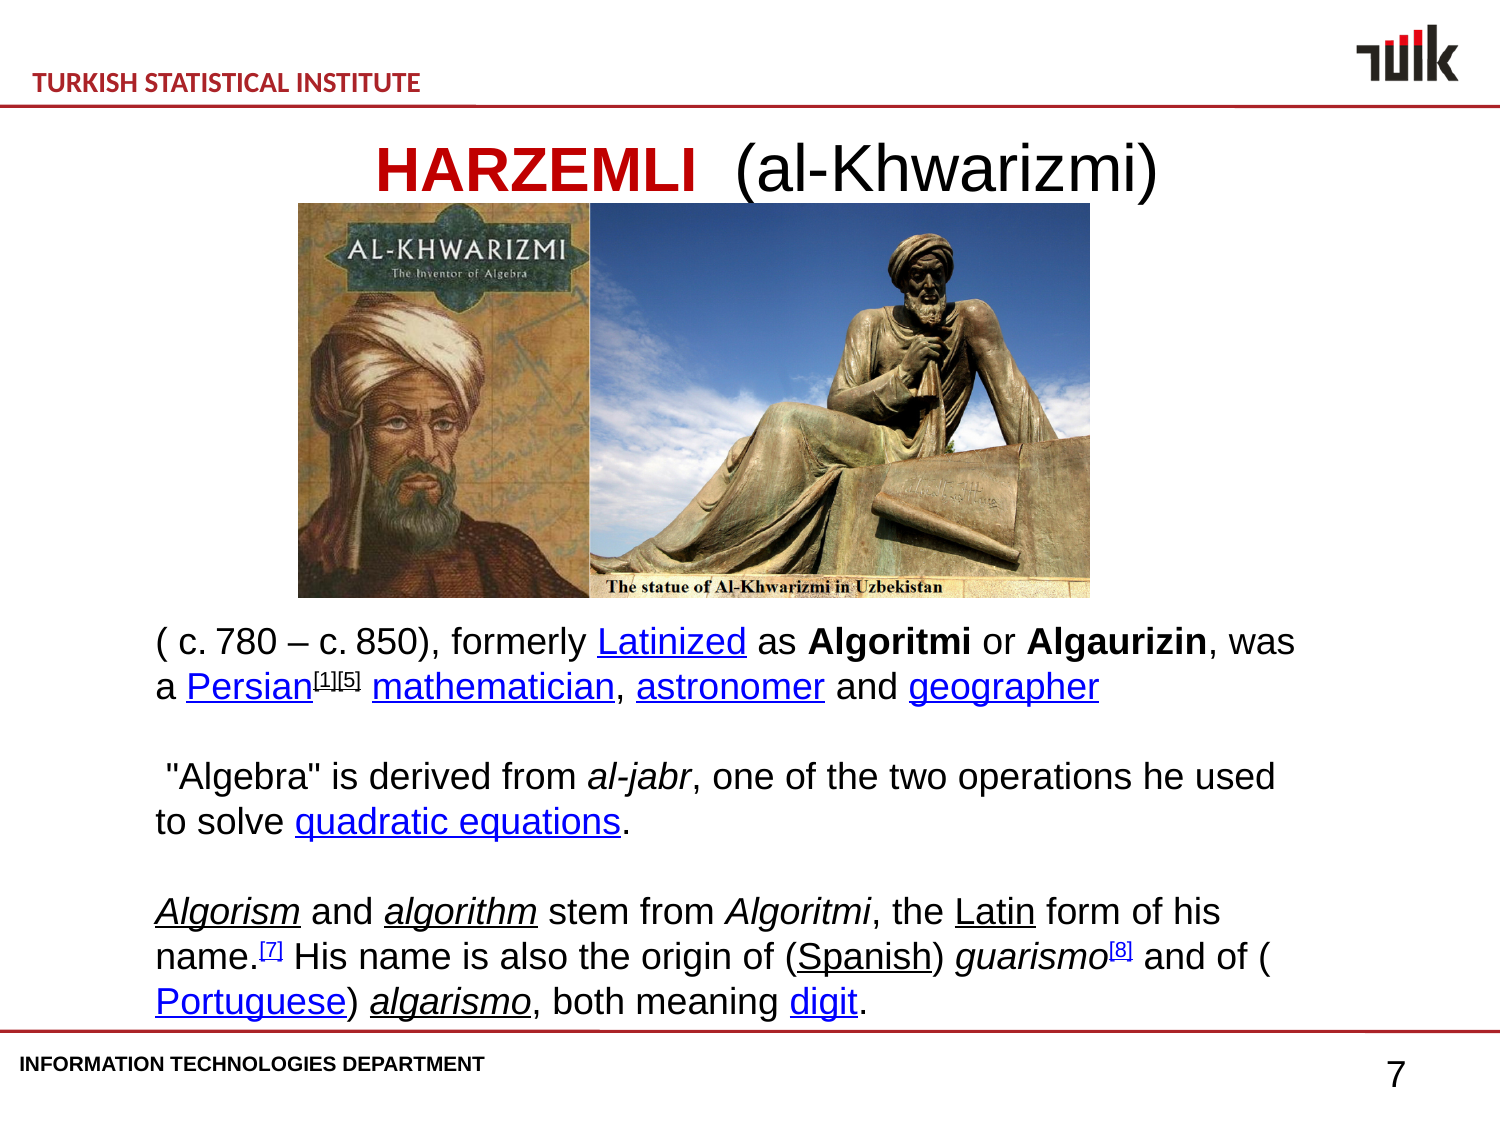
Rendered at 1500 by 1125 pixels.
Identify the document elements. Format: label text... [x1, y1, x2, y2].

picture [1352, 19, 1464, 85]
text_box HARZEMLI (al-Khwarizmi) [70, 117, 1465, 212]
picture [298, 203, 1091, 598]
text_box ( c. 780 – c. 850), formerly Latinized as Algoritmi or Algaurizin, was a Persian[1][5] mathematician, astronomer and geographer "Algebra" is derived from al-jabr, one of the two operations he used to solve quadratic equations. Algorism and algorithm stem from Algoritmi, the Latin form of his name.[7] His name is also the origin of (Spanish) guarismo[8] and of (Portuguese) algarismo, both meaning digit. [140, 609, 1313, 1030]
